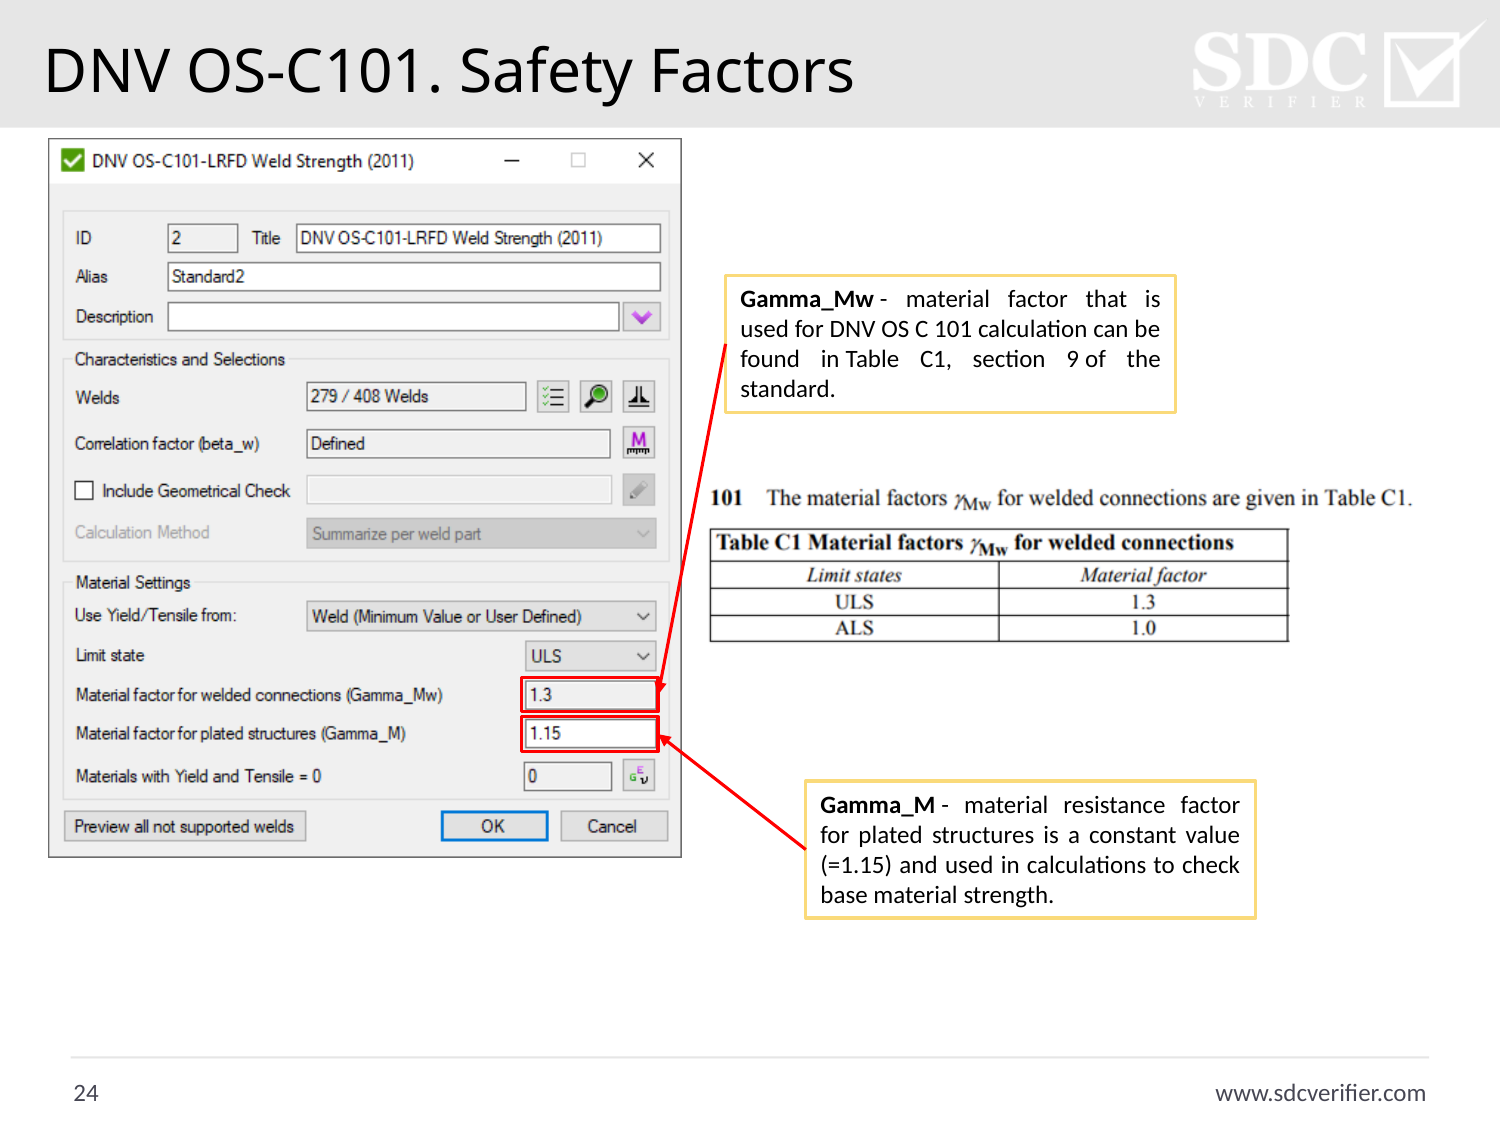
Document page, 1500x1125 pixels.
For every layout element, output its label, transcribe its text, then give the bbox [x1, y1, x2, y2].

title DNV OS-C101. Safety Factors [29, 24, 1478, 113]
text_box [657, 733, 807, 850]
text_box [657, 343, 726, 695]
slide_number 24 [58, 1073, 163, 1109]
text_box Gamma_M - material resistance factor for plated structures is a constant value (=1.15) and used in calculations to check base material strength. [804, 779, 1257, 920]
footer www.sdcverifier.com [1200, 1072, 1443, 1111]
text_box Gamma_Mw - material factor that is used for DNV OS C 101 calculation can be found in Table C1, section 9 of the standard. [724, 274, 1177, 414]
picture [0, 0, 1500, 1125]
